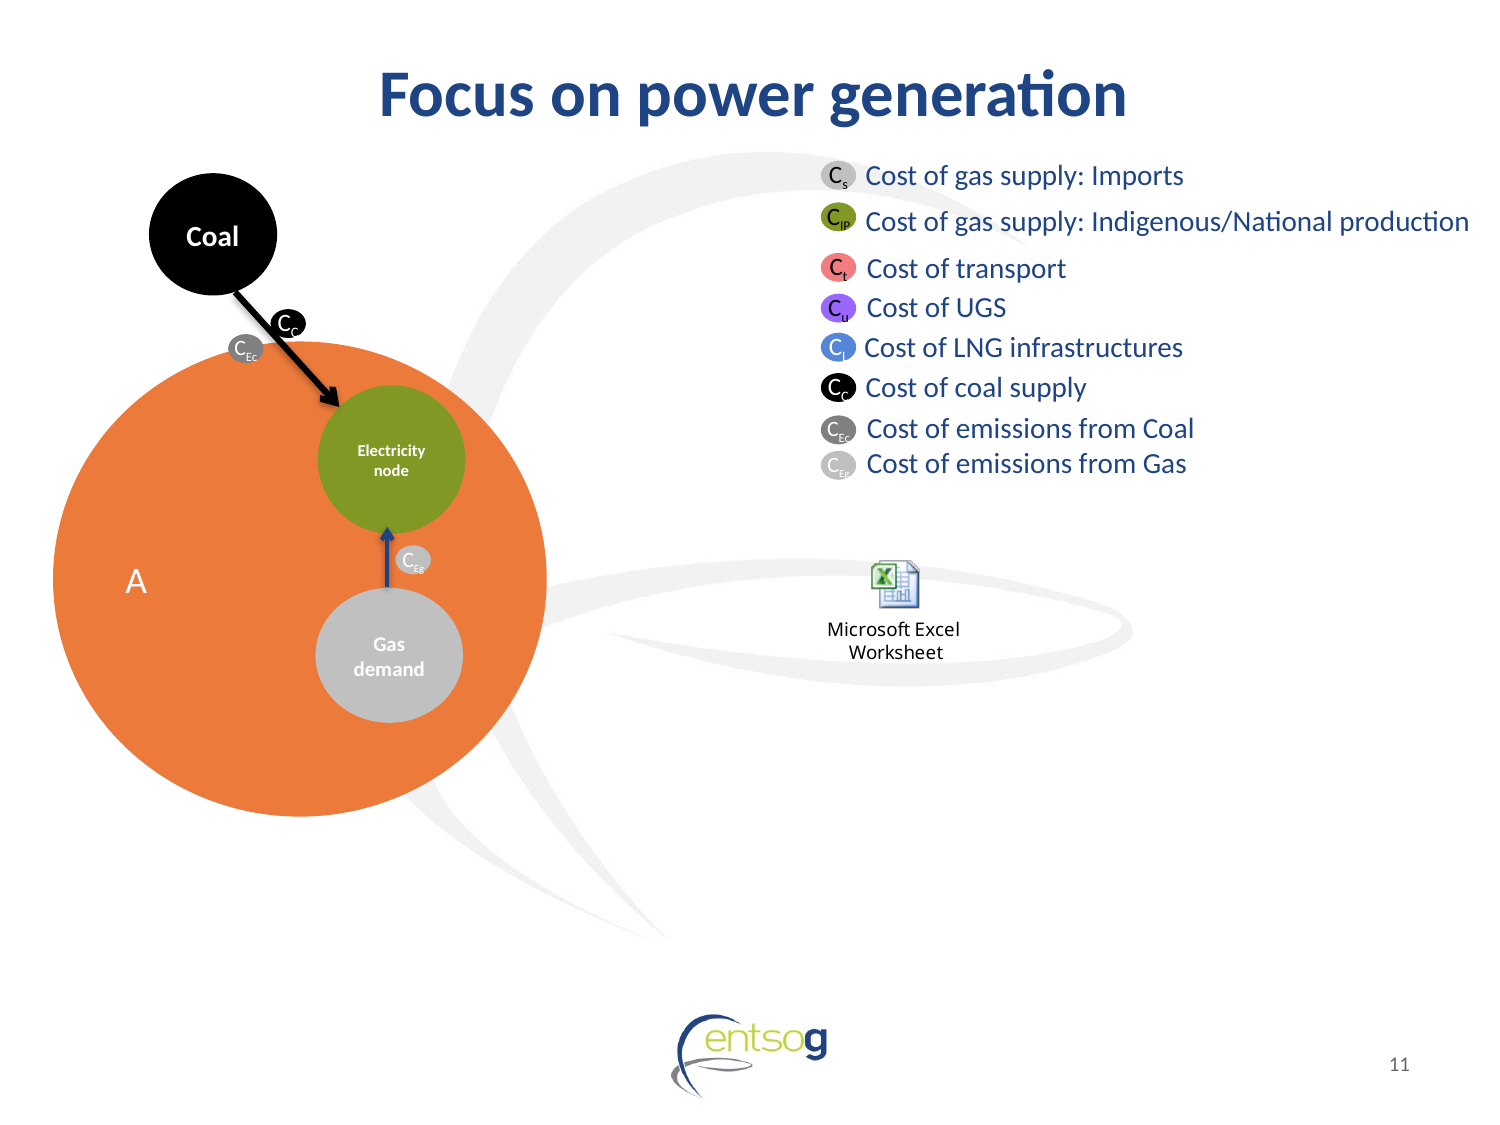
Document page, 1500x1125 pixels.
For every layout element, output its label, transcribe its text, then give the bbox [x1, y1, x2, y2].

text_box Ct [818, 250, 859, 284]
text_box Cu [818, 291, 859, 325]
text_box A [50, 343, 549, 819]
text_box Cost of transport [866, 248, 1484, 284]
picture [671, 999, 829, 1101]
text_box CEc [818, 413, 859, 447]
text_box Cost of coal supply [865, 368, 1483, 404]
text_box Electricity node [315, 383, 468, 536]
text_box Cost of UGS [866, 287, 1484, 323]
title Focus on power generation [75, 42, 1434, 132]
text_box CIP [818, 200, 859, 234]
text_box Gas demand [313, 585, 466, 725]
text_box Coal [148, 173, 278, 296]
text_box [820, 559, 972, 687]
text_box Cs [818, 158, 859, 192]
slide_number 11 [1364, 1042, 1425, 1088]
text_box CEg [393, 543, 434, 577]
picture [358, 141, 1140, 949]
text_box CL [818, 330, 859, 364]
text_box Cost of LNG infrastructures [864, 328, 1481, 364]
text_box Cost of gas supply: Imports [865, 156, 1483, 192]
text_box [234, 291, 340, 408]
text_box Cost of gas supply: Indigenous/National production [865, 202, 1483, 238]
text_box CEg [818, 448, 859, 482]
text_box Cost of emissions from Gas [866, 443, 1484, 479]
text_box CC [818, 370, 859, 405]
text_box Cost of emissions from Coal [866, 409, 1484, 443]
